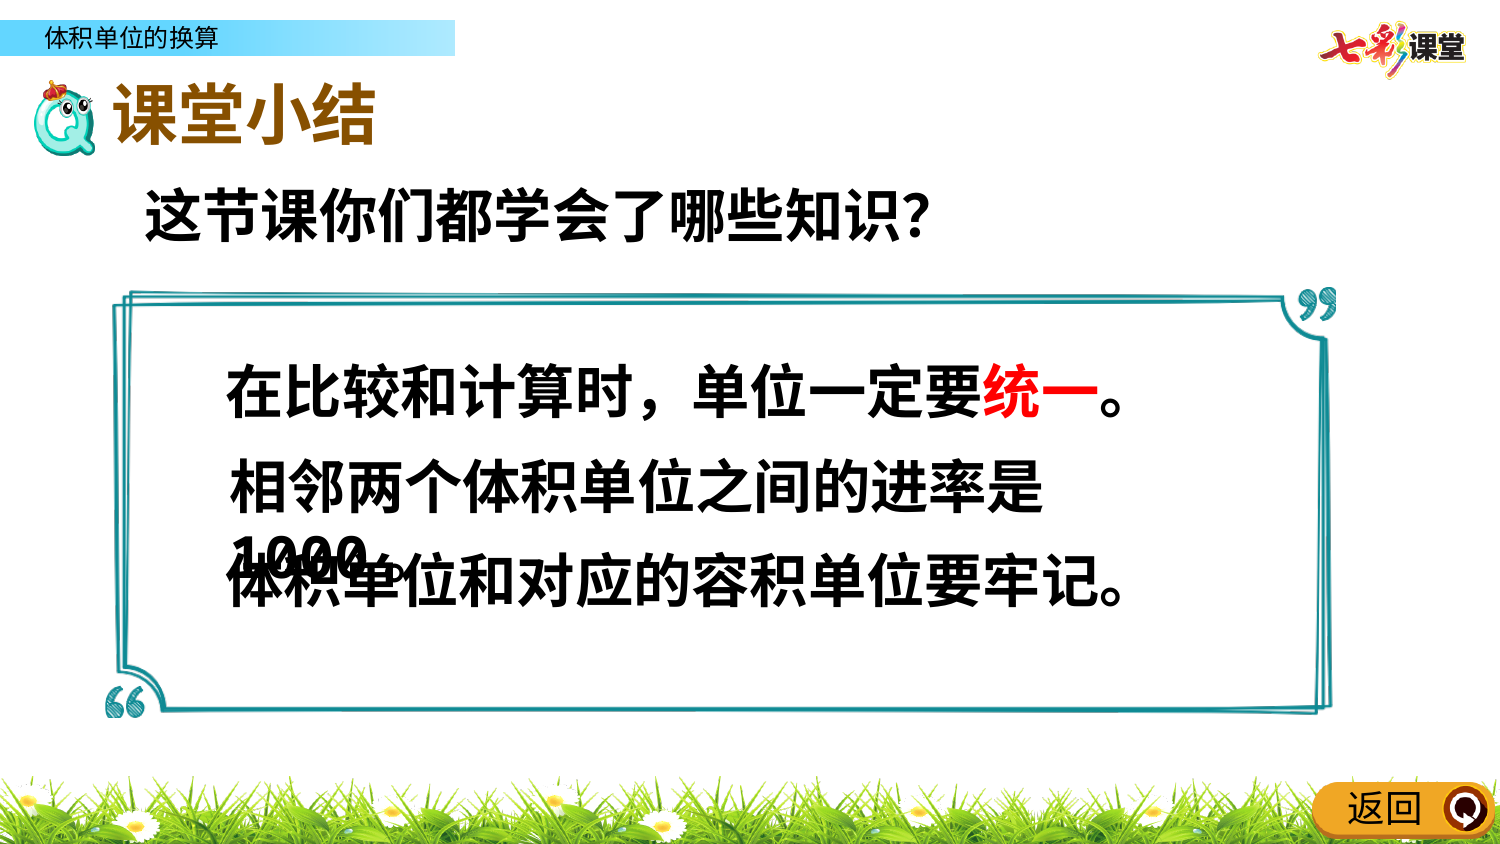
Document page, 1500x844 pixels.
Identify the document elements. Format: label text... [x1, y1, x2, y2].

picture [0, 776, 1500, 844]
text_box 这节课你们都学会了哪些知识？ [133, 173, 972, 255]
picture [105, 287, 1337, 718]
text_box 课堂小结 [100, 67, 404, 159]
picture [1316, 20, 1468, 80]
picture [34, 80, 96, 156]
